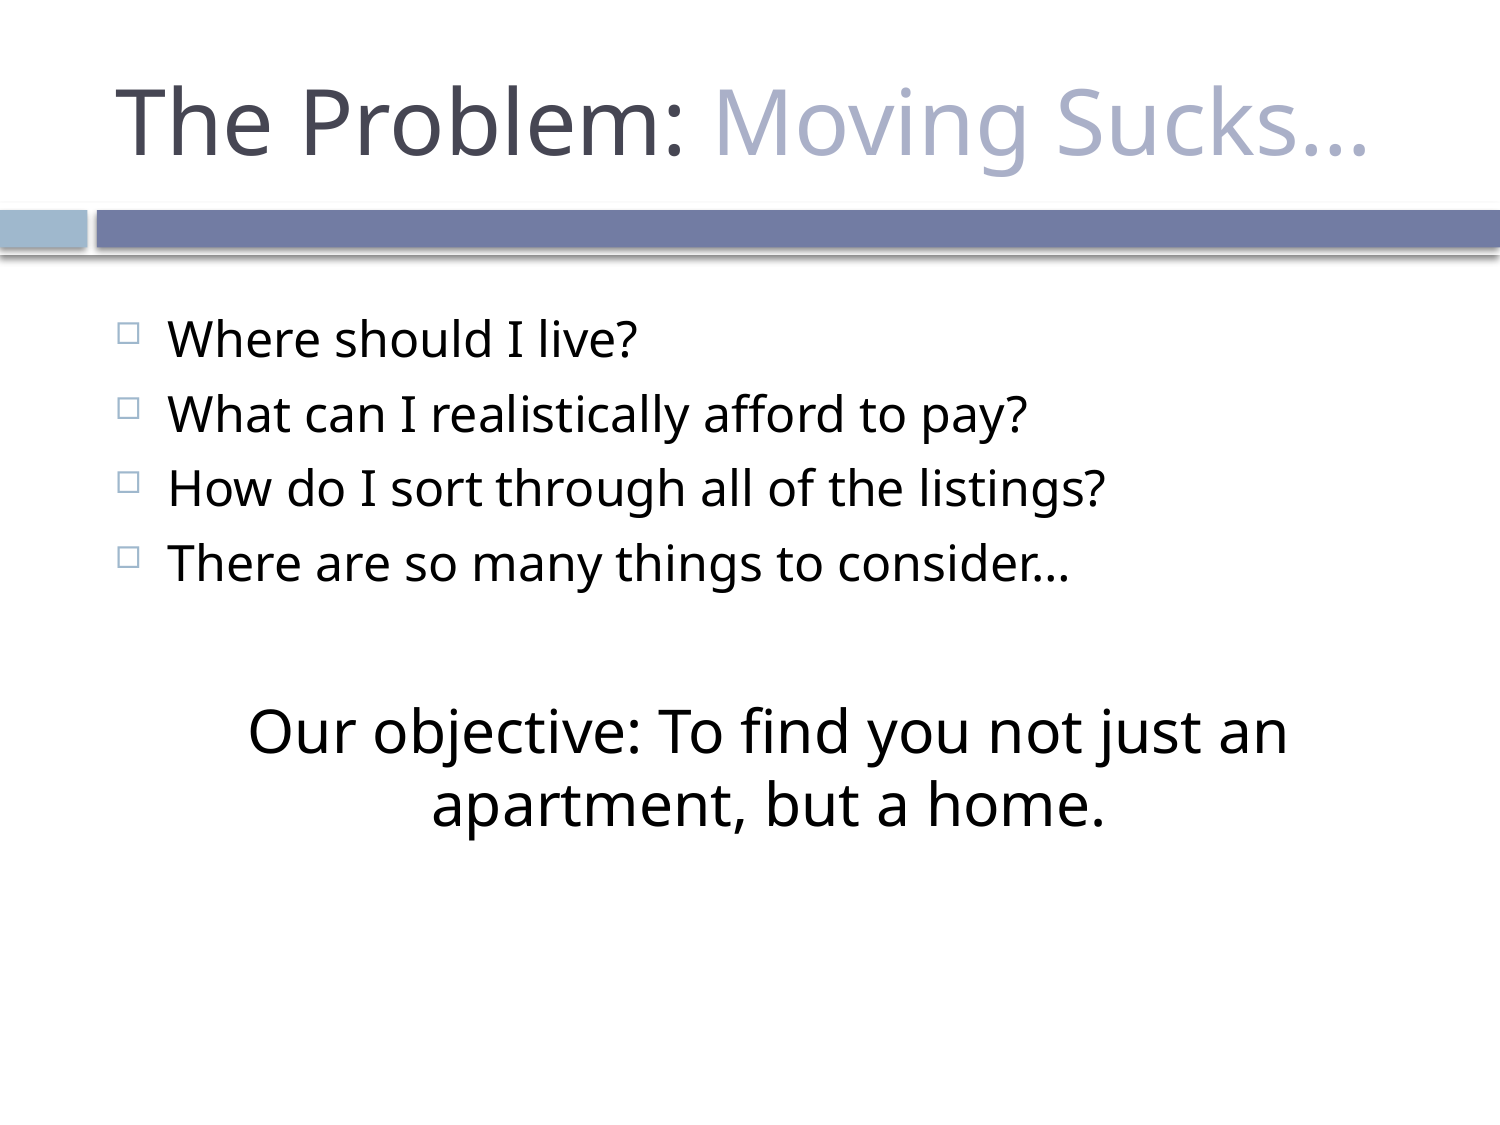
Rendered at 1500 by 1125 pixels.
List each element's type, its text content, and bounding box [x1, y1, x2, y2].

title The Problem: Moving Sucks… [100, 37, 1438, 200]
list Where should I live? What can I realistically afford to pay? How do I sort through all of the listings? There are so many things to consider… Our objective: To find you not just an apartment, but a home. [100, 300, 1438, 1038]
